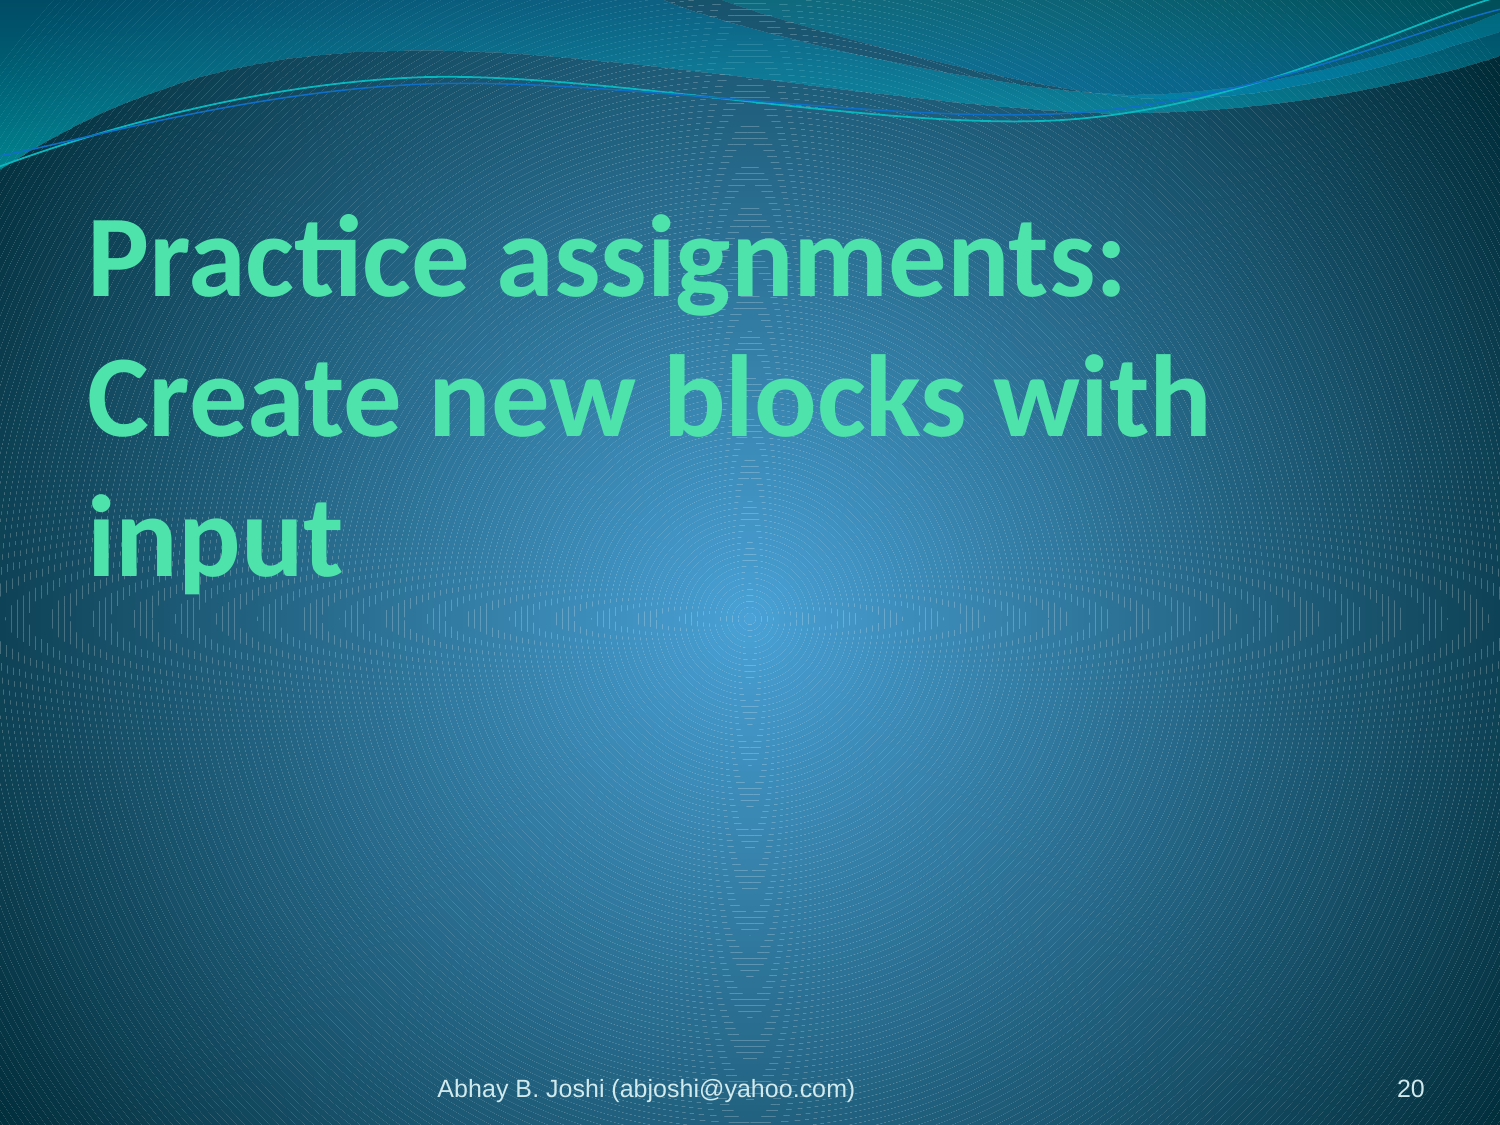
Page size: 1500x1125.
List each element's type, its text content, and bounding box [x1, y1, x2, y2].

footer Abhay B. Joshi (abjoshi@yahoo.com) [437, 1042, 988, 1103]
title Practice assignments: Create new blocks with input [86, 376, 1362, 600]
slide_number 20 [1299, 1042, 1425, 1103]
